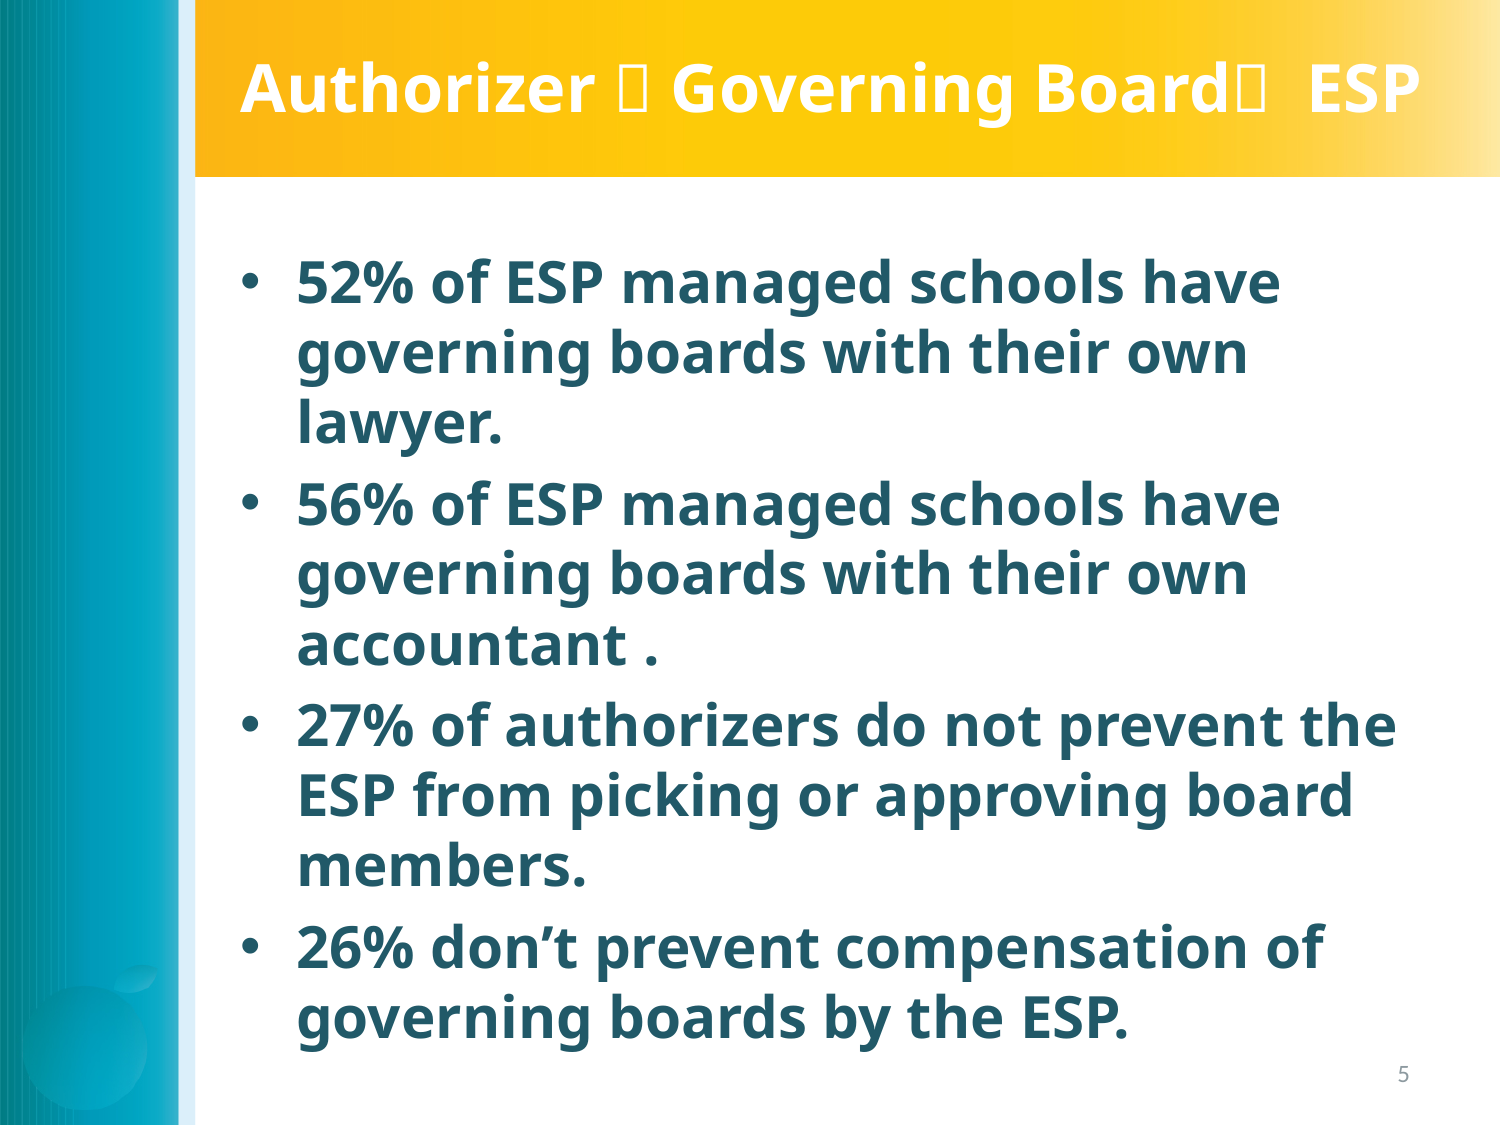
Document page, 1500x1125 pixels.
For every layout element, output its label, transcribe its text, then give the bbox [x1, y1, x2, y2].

title Authorizer  Governing Board ESP [225, 0, 1500, 172]
slide_number 5 [1074, 1061, 1425, 1103]
list 52% of ESP managed schools have governing boards with their own lawyer. 56% of ESP managed schools have governing boards with their own accountant . 27% of authorizers do not prevent the ESP from picking or approving board members. 26% don’t prevent compensation of governing boards by the ESP. [224, 237, 1456, 1061]
picture [0, 0, 1500, 1125]
